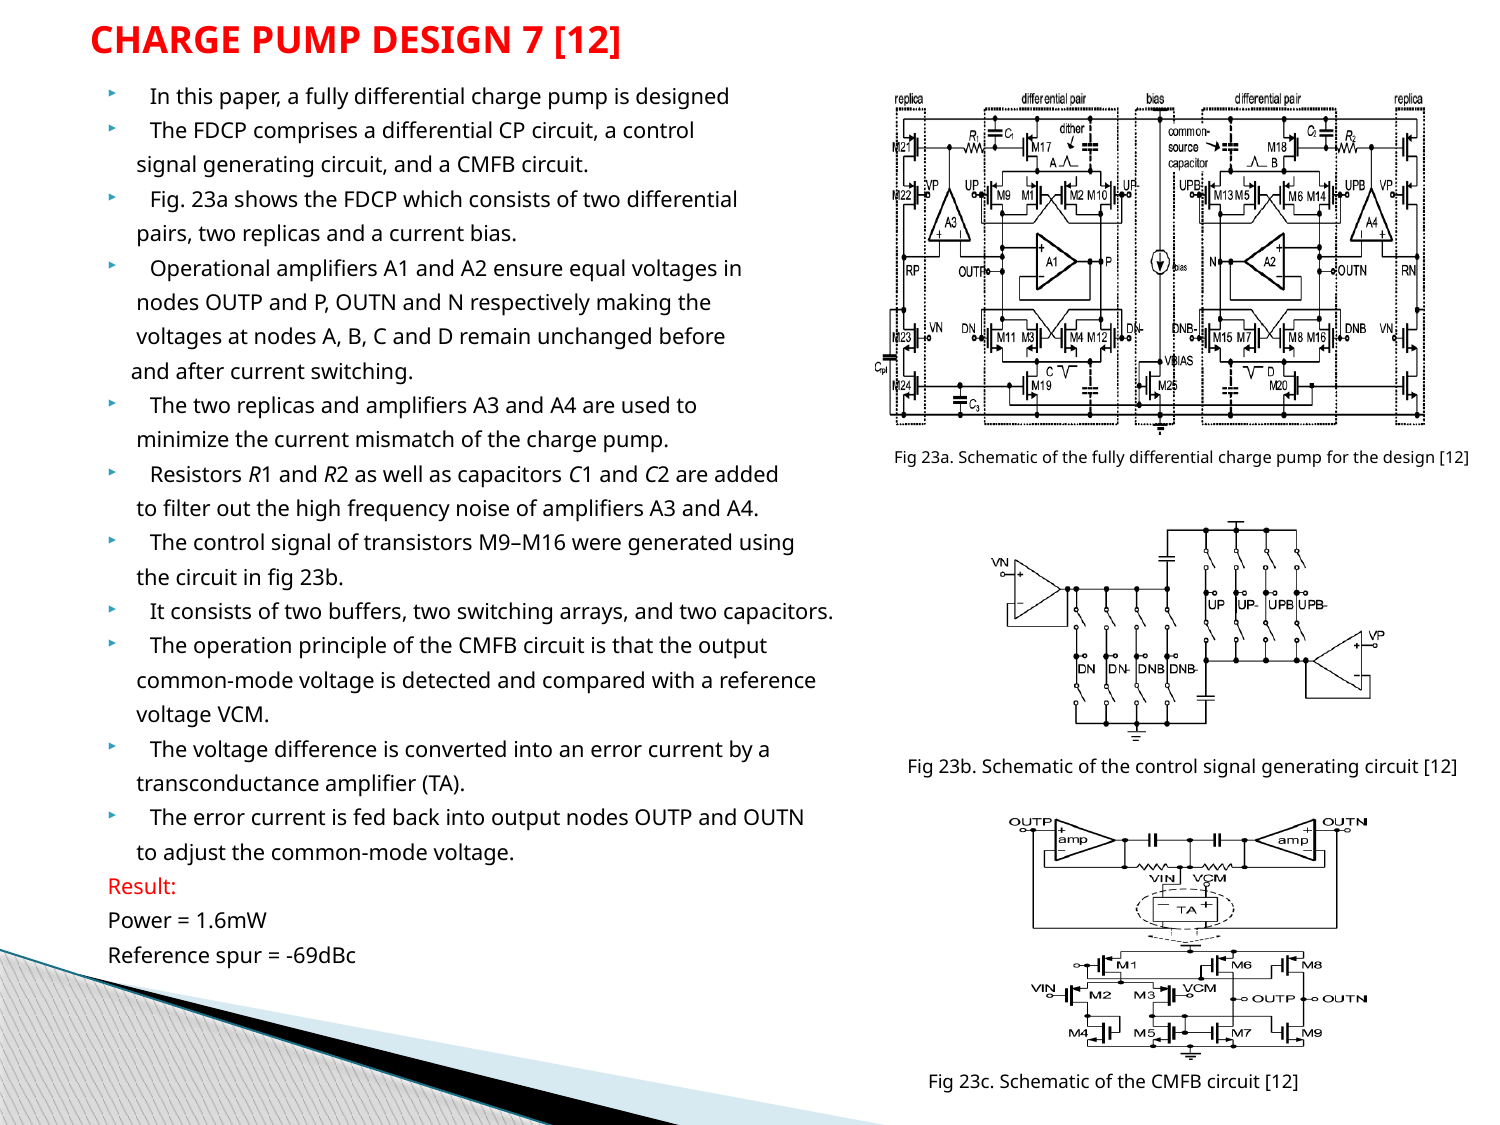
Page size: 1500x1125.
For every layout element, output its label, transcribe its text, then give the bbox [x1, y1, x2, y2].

text_box Fig 23b. Schematic of the control signal generating circuit [12] [874, 747, 1500, 798]
picture [971, 812, 1410, 1063]
text_box Fig 23a. Schematic of the fully differential charge pump for the design [12] [862, 440, 1488, 491]
text_box Fig 23c. Schematic of the CMFB circuit [12] [895, 1062, 1500, 1113]
picture [962, 512, 1408, 748]
title CHARGE PUMP DESIGN 7 [12] [75, 1, 1425, 77]
picture [874, 87, 1436, 443]
list In this paper, a fully differential charge pump is designed The FDCP comprises a differential CP circuit, a control signal generating circuit, and a CMFB circuit. Fig. 23a shows the FDCP which consists of two differential pairs, two replicas and a current bias. Operational amplifiers A1 and A2 ensure equal voltages in nodes OUTP and P, OUTN and N respectively making the voltages at nodes A, B, C and D remain unchanged before and after current switching. The two replicas and amplifiers A3 and A4 are used to minimize the current mismatch of the charge pump. Resistors R1 and R2 as well as capacitors C1 and C2 are added to filter out the high frequency noise of amplifiers A3 and A4. The control signal of transistors M9–M16 were generated using the circuit in fig 23b. It consists of two buffers, two switching arrays, and two capacitors. The operation principle of the CMFB circuit is that the output common-mode voltage is detected and compared with a reference voltage VCM. The voltage difference is converted into an error current by a transconductance amplifier (TA). The error current is fed back into output nodes OUTP and OUTN to adjust the common-mode voltage. Result: Power = 1.6mW Reference spur = -69dBc [75, 77, 1425, 1100]
